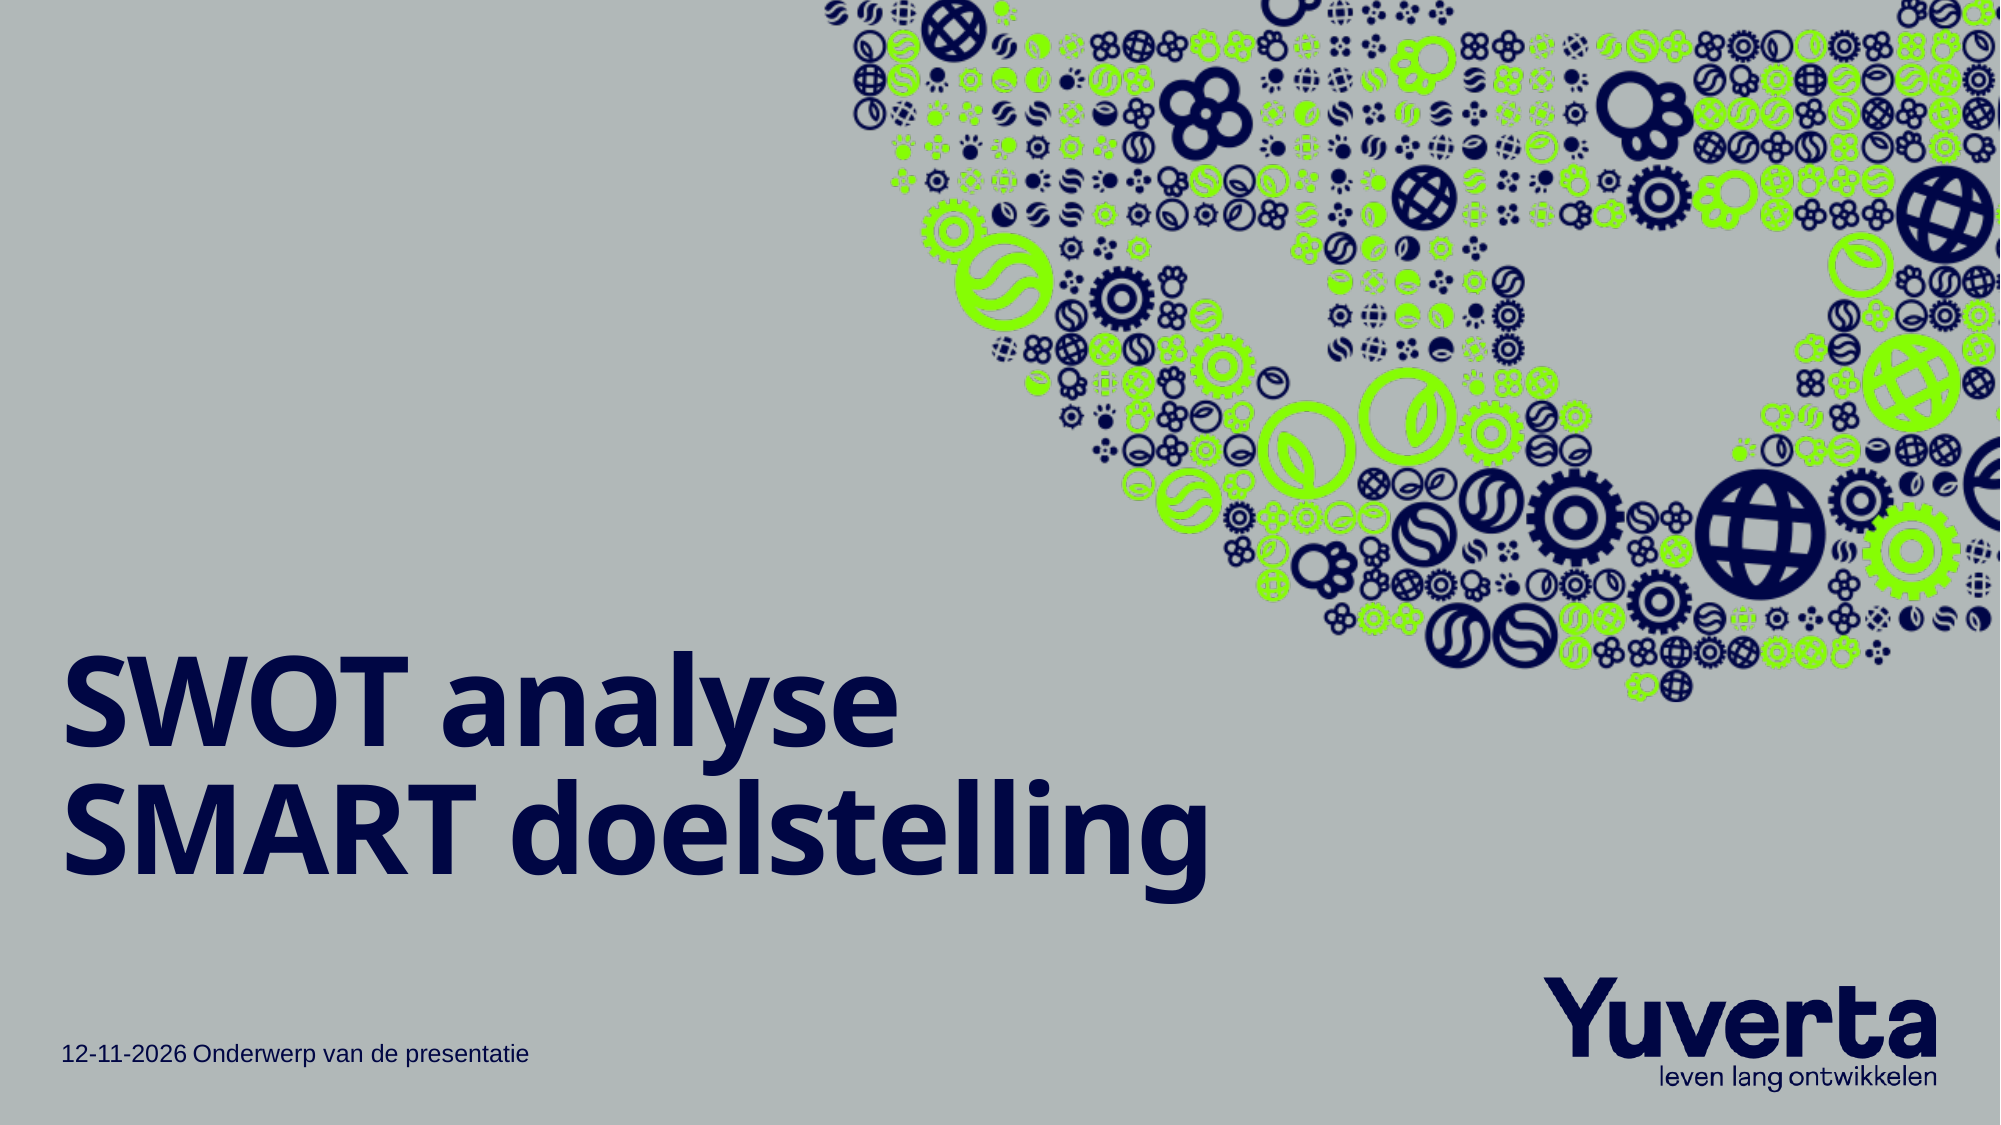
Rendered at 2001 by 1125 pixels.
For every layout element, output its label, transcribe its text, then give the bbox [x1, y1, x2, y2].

picture [0, 0, 2000, 1125]
title SWOT analyse SMART doelstelling [60, 492, 1485, 900]
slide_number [60, 1037, 193, 1073]
footer Onderwerp van de presentatie [193, 1037, 1000, 1073]
